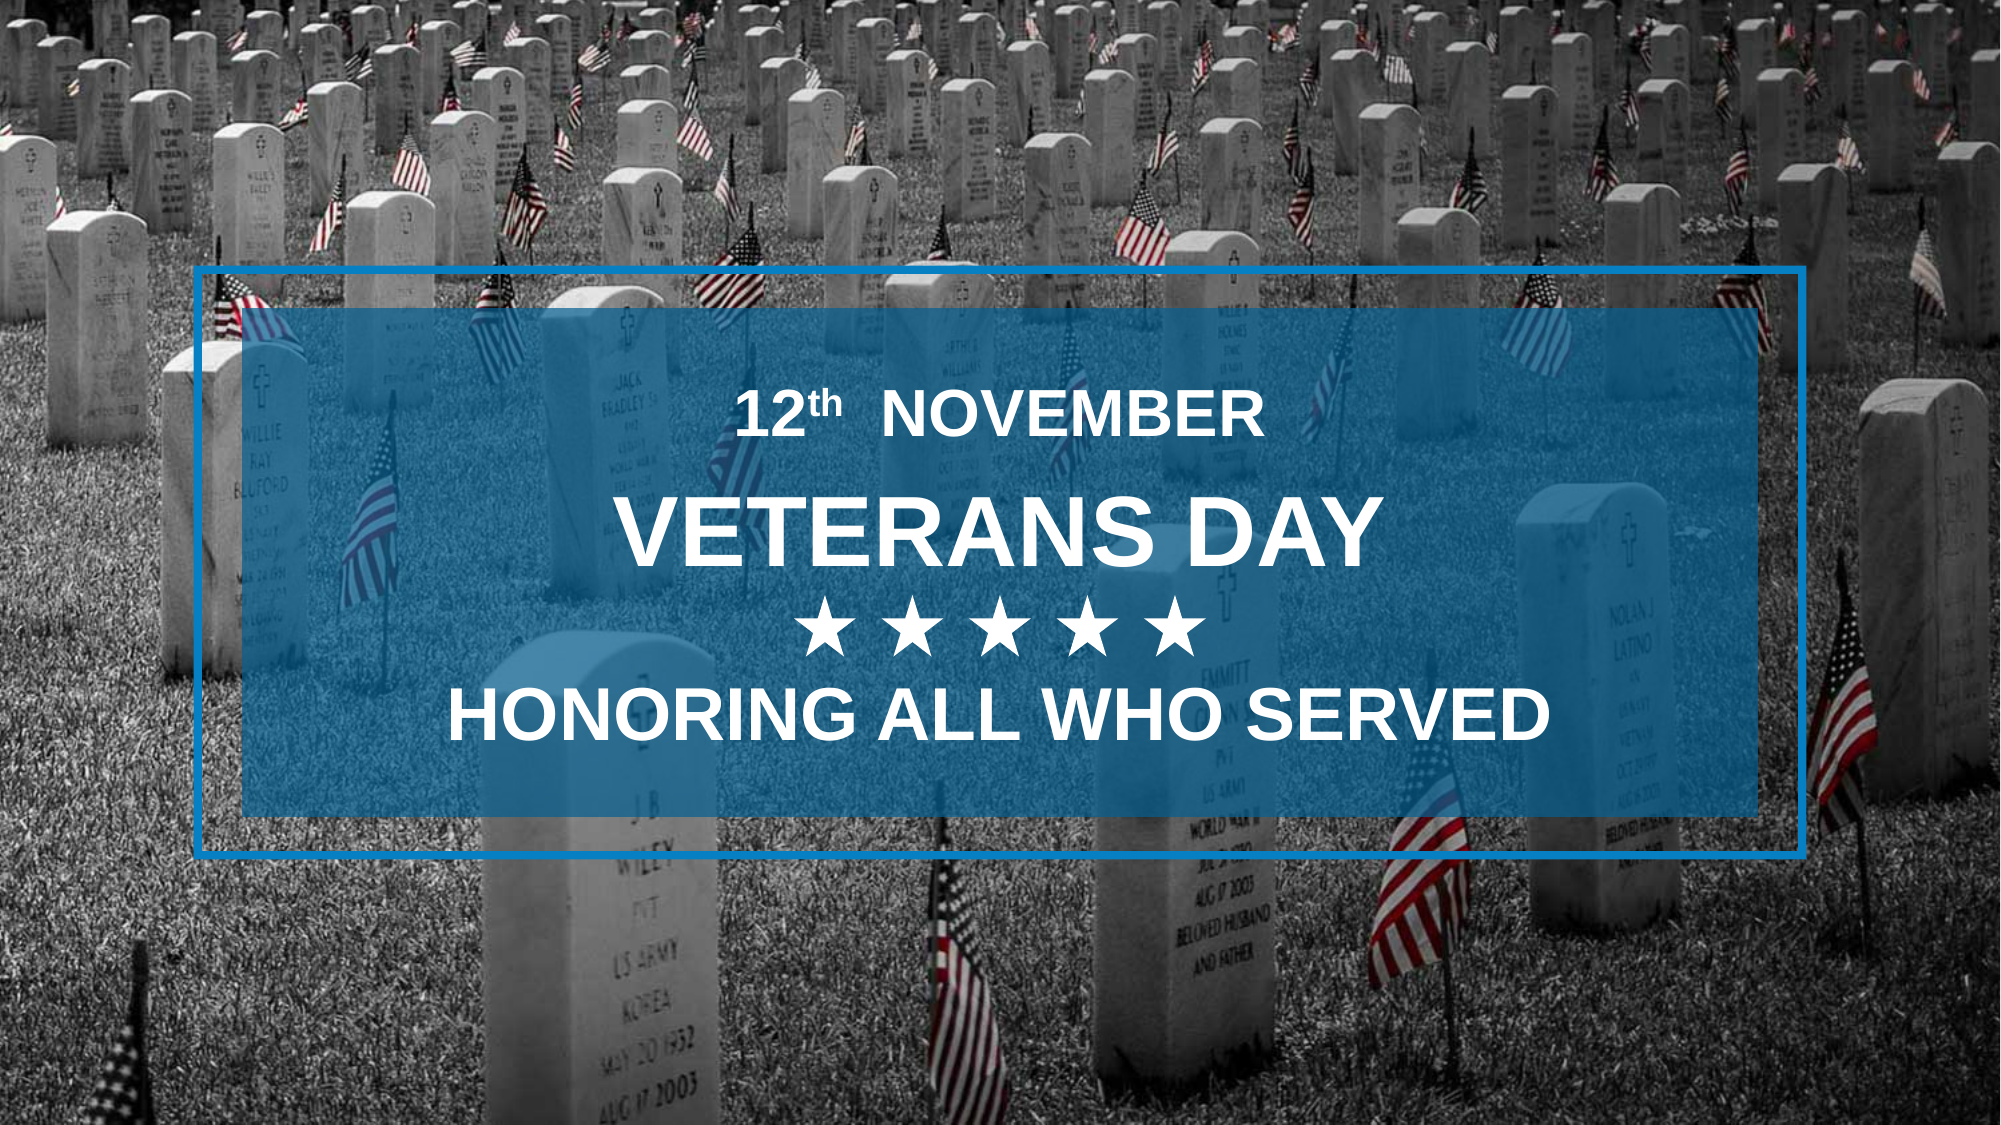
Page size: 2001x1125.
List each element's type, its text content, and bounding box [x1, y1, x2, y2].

text_box 12th NOVEMBER [658, 362, 1342, 458]
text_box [794, 594, 1206, 657]
text_box HONORING ALL WHO SERVED [304, 657, 1696, 763]
text_box [241, 307, 1759, 818]
text_box [193, 265, 1807, 860]
text_box VETERANS DAY [463, 459, 1536, 594]
picture [0, 0, 2001, 1125]
